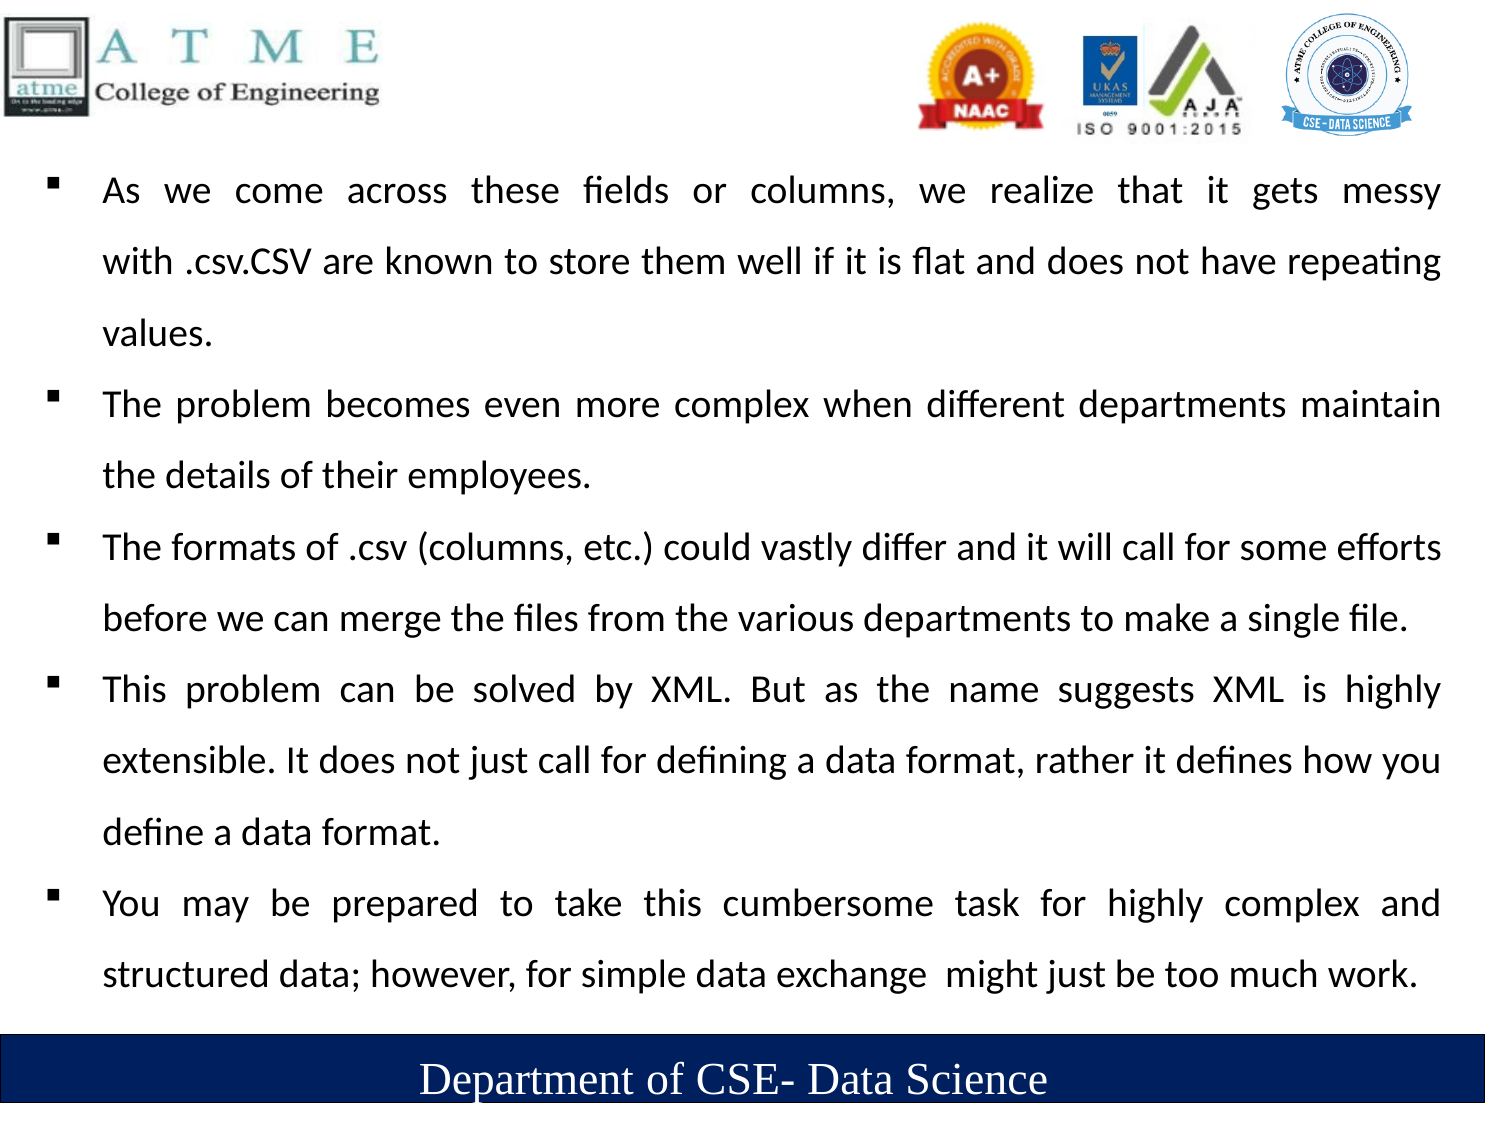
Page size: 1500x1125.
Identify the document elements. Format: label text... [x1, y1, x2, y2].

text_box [0, 1033, 1486, 1104]
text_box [1061, 16, 1256, 146]
list As we come across these fields or columns, we realize that it gets messy with .csv.CSV are known to store them well if it is flat and does not have repeating values. The problem becomes even more complex when different departments maintain the details of their employees. The formats of .csv (columns, etc.) could vastly differ and it will call for some efforts before we can merge the files from the various departments to make a single file. This problem can be solved by XML. But as the name suggests XML is highly extensible. It does not just call for defining a data format, rather it defines how you define a data format. You may be prepared to take this cumbersome task for highly complex and structured data; however, for simple data exchange might just be too much work. [29, 132, 1459, 1005]
picture [1281, 9, 1412, 140]
picture [903, 20, 1058, 151]
picture [0, 13, 383, 121]
